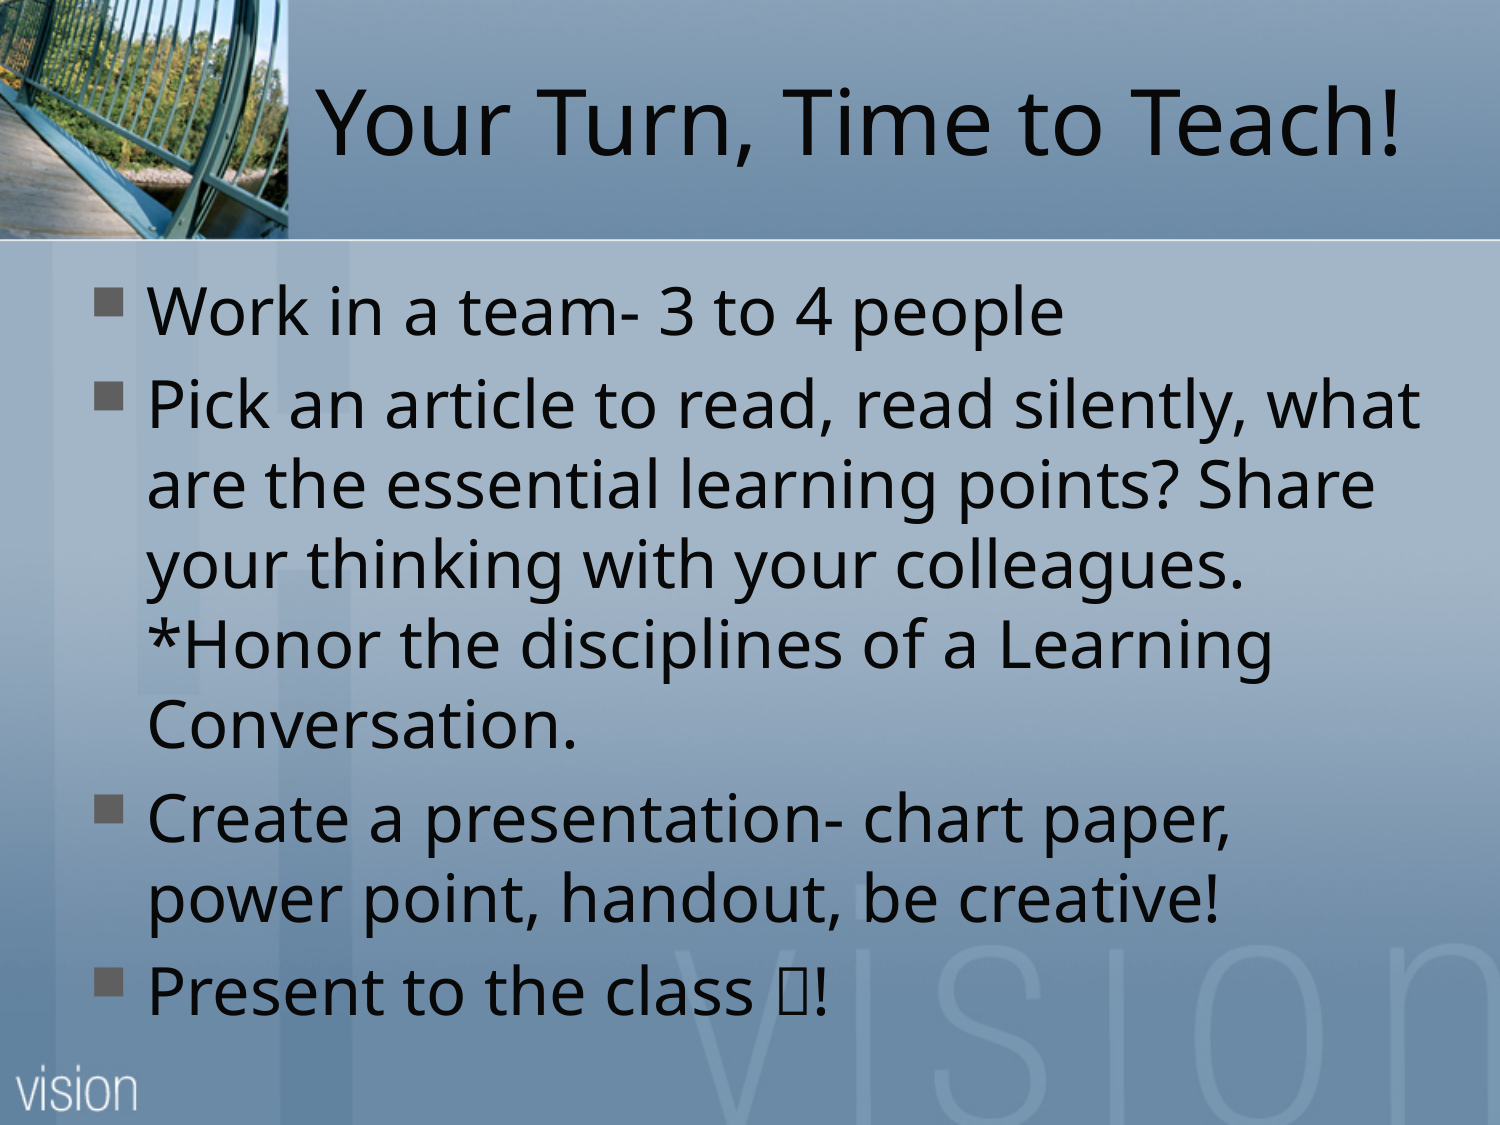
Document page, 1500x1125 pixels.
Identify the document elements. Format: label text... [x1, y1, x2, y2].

title Your Turn, Time to Teach! [299, 30, 1462, 207]
picture [0, 0, 1500, 1125]
list Work in a team- 3 to 4 people Pick an article to read, read silently, what are the essential learning points? Share your thinking with your colleagues. *Honor the disciplines of a Learning Conversation. Create a presentation- chart paper, power point, handout, be creative! Present to the class ! [74, 261, 1462, 1095]
